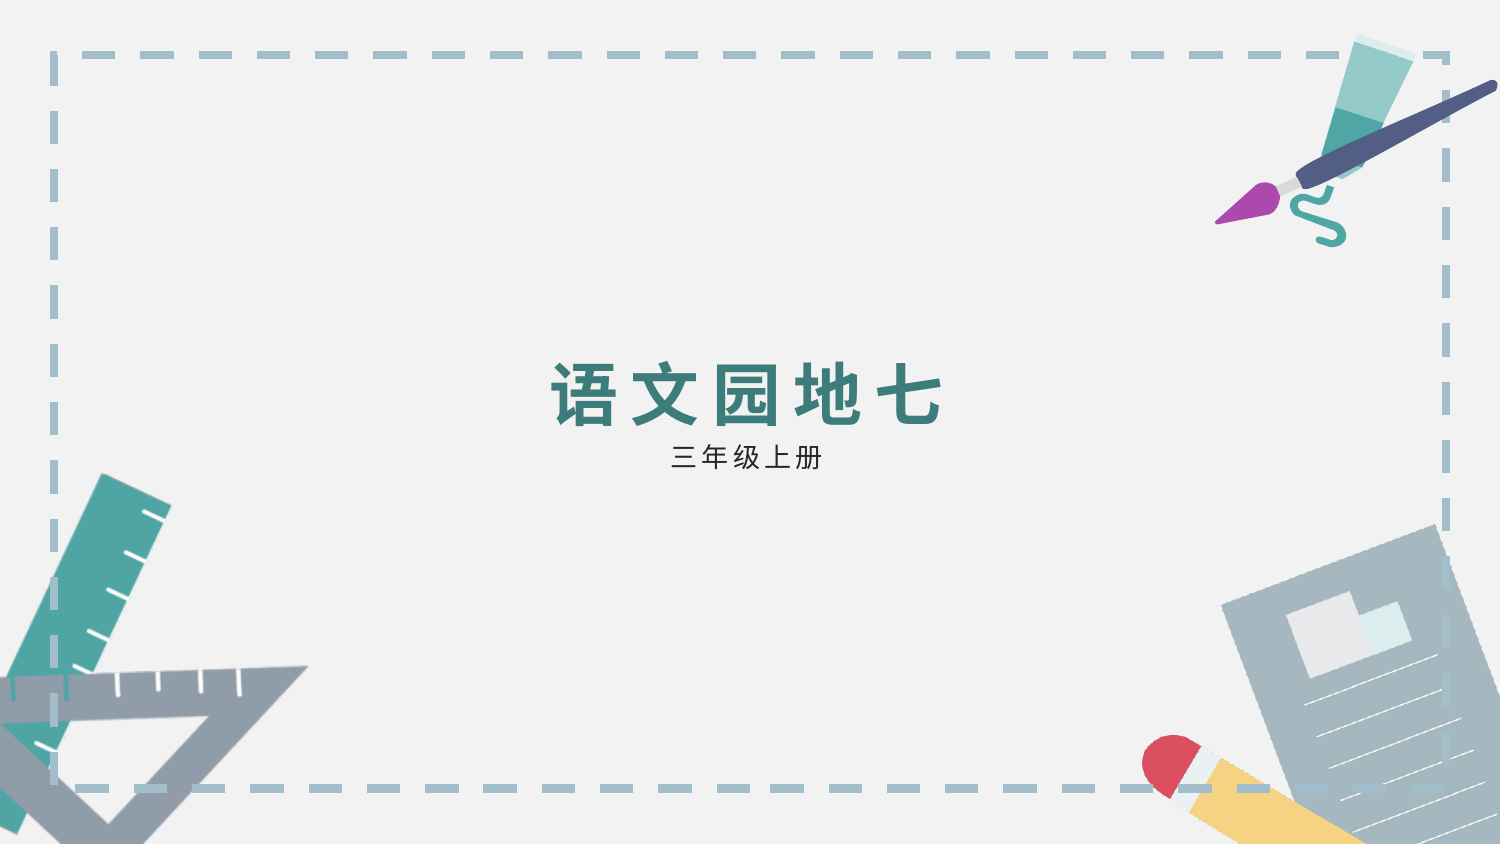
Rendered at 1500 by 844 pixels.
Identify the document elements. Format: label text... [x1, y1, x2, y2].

text_box 语文园地七 [281, 263, 1212, 435]
picture [1141, 523, 1500, 844]
picture [0, 458, 308, 844]
text_box 三年级上册 [281, 440, 1212, 587]
